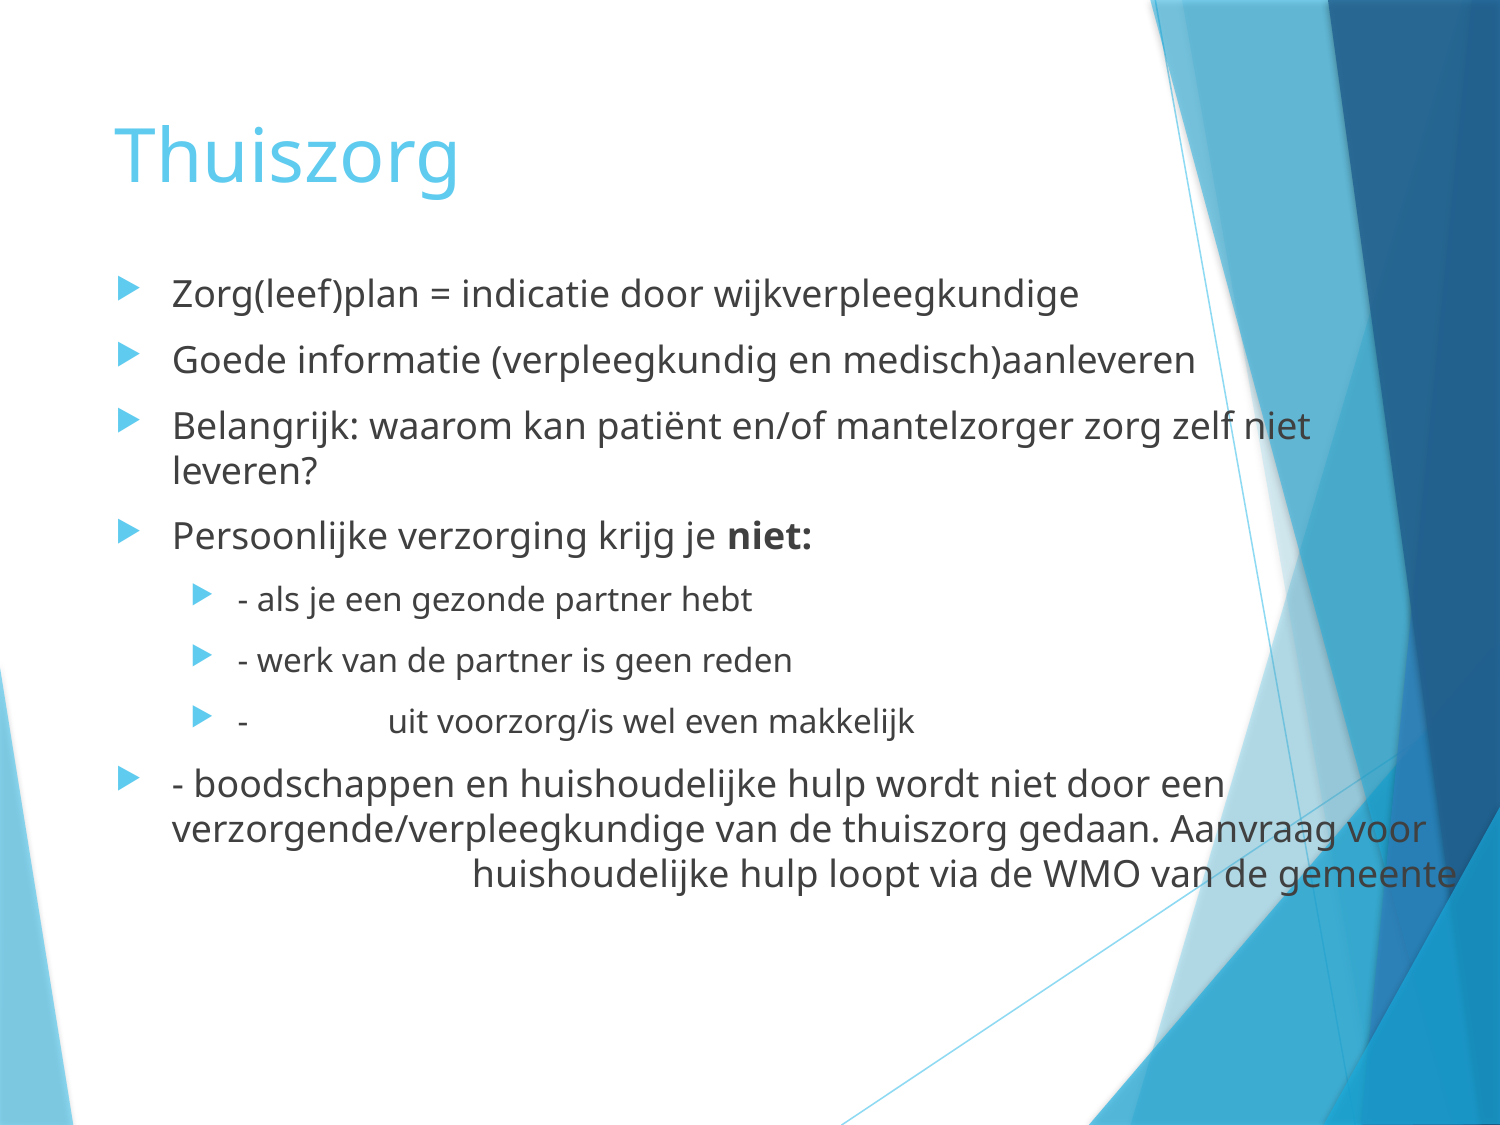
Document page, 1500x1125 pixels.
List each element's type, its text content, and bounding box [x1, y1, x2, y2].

list Zorg(leef)plan = indicatie door wijkverpleegkundige Goede informatie (verpleegkundig en medisch)aanleveren Belangrijk: waarom kan patiënt en/of mantelzorger zorg zelf niet leveren? Persoonlijke verzorging krijg je niet: - als je een gezonde partner hebt - werk van de partner is geen reden - uit voorzorg/is wel even makkelijk - boodschappen en huishoudelijke hulp wordt niet door een verzorgende/verpleegkundige van de thuiszorg gedaan. Aanvraag voor huishoudelijke hulp loopt via de WMO van de gemeente [100, 262, 1500, 1125]
title Thuiszorg [99, 99, 1142, 317]
